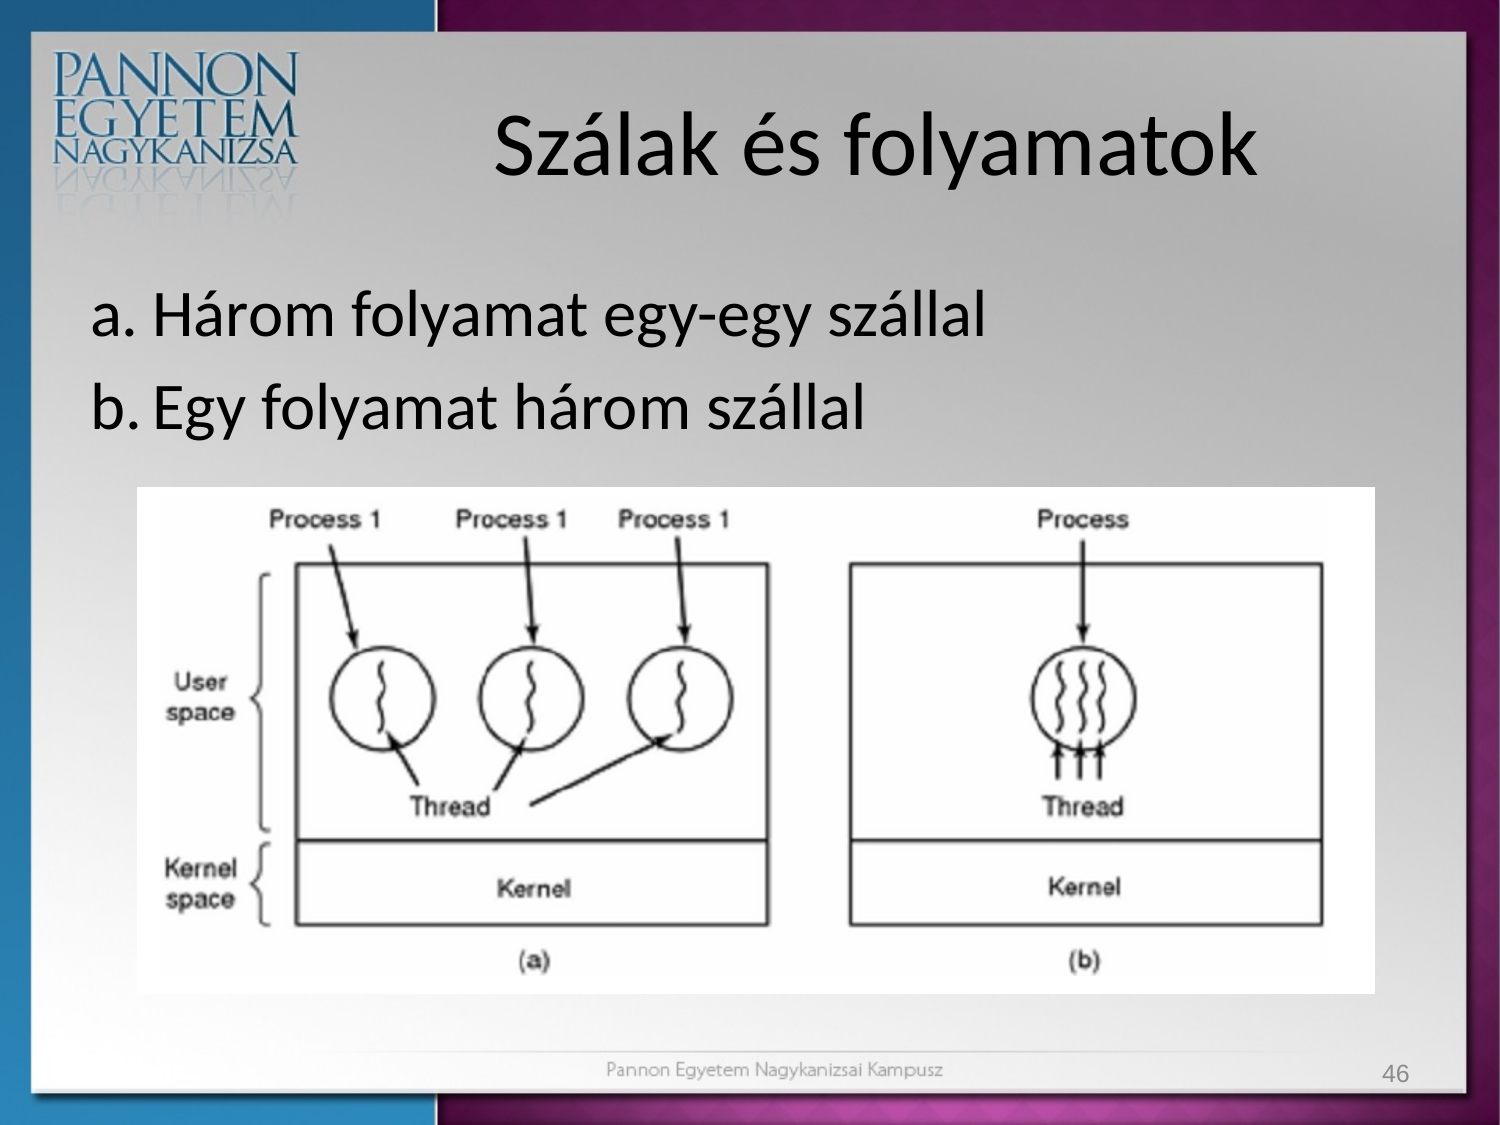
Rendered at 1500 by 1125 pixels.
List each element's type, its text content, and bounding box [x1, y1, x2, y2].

slide_number 46 [1074, 1042, 1425, 1103]
list Három folyamat egy-egy szállal Egy folyamat három szállal [75, 262, 1425, 1038]
title Szálak és folyamatok [328, 45, 1425, 233]
picture [0, 0, 1500, 1125]
